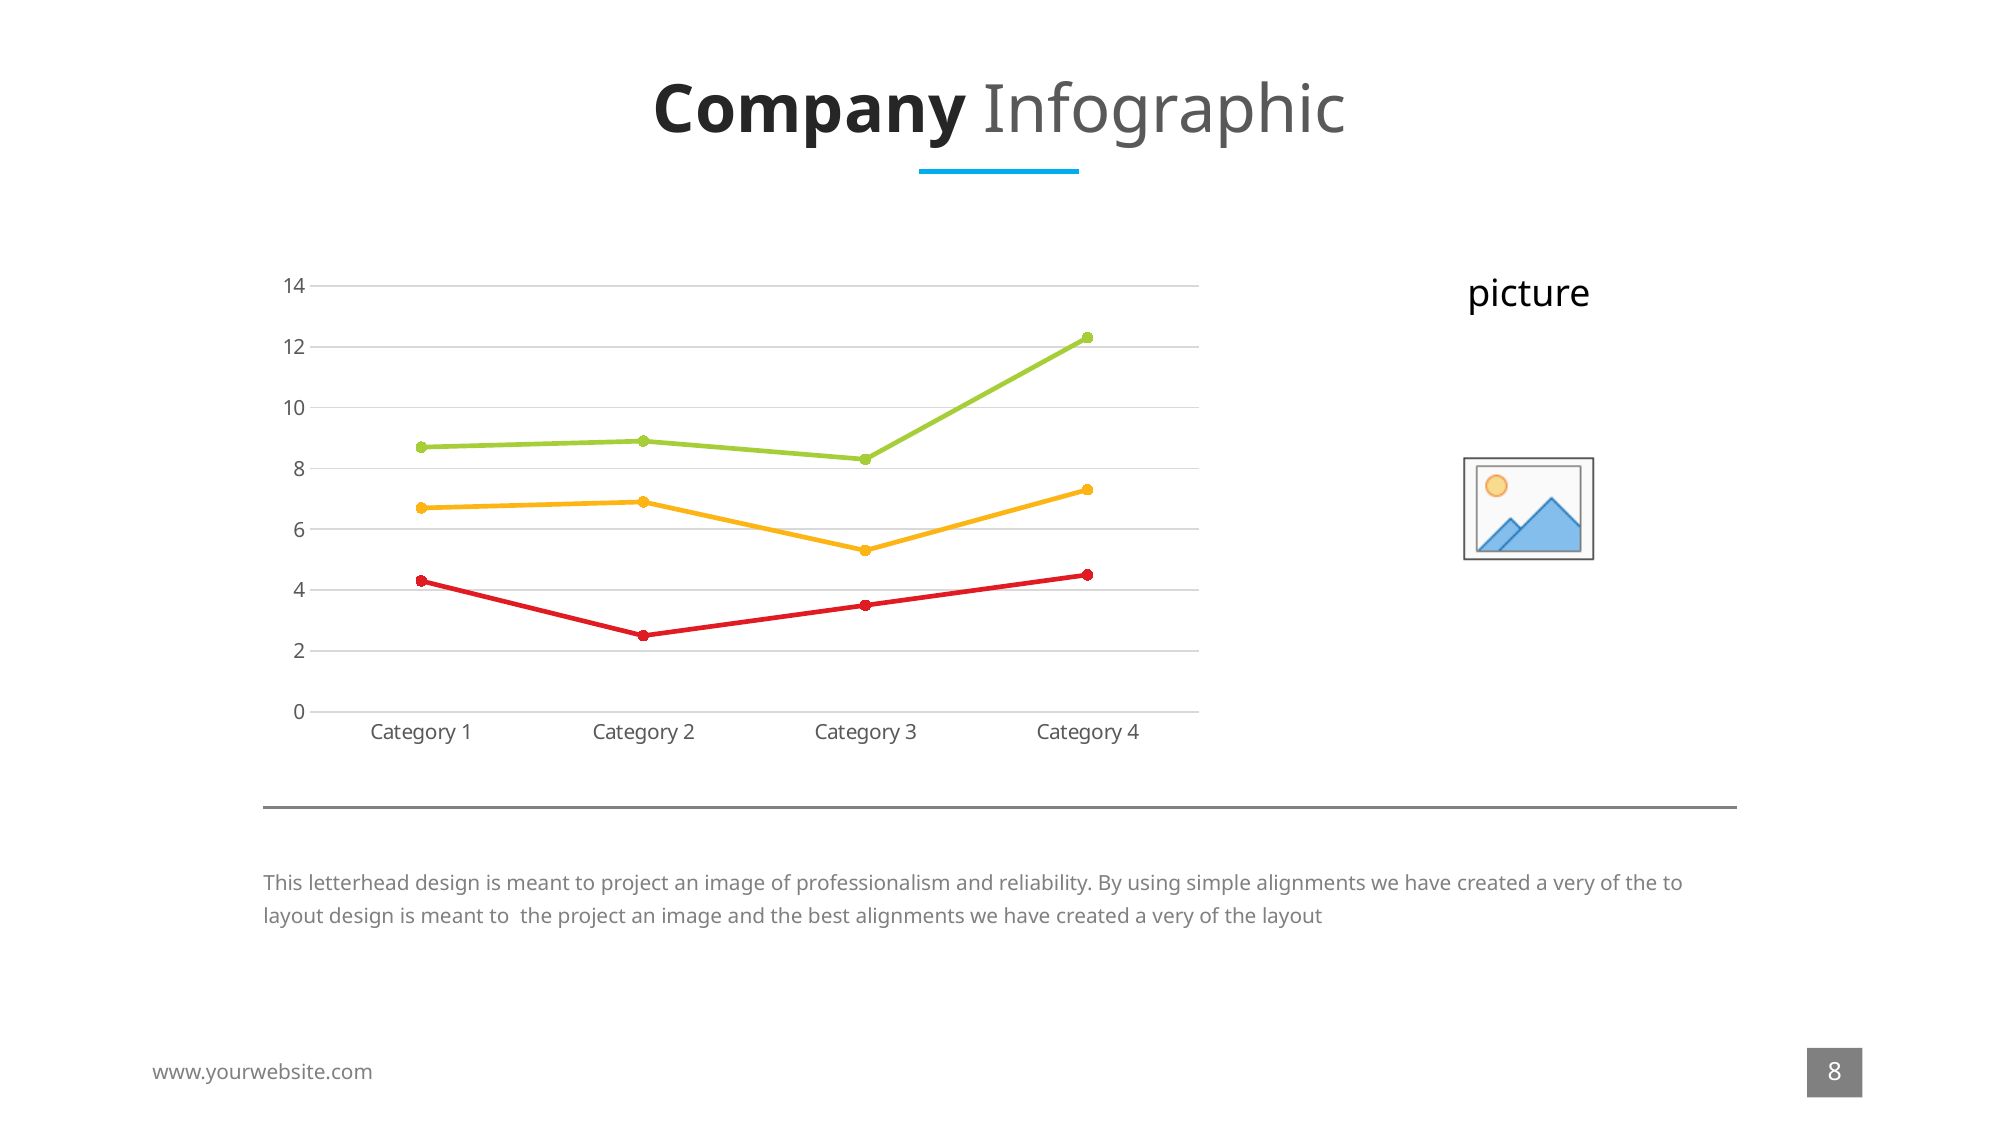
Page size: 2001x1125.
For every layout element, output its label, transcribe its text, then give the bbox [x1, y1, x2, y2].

picture [1321, 261, 1737, 756]
title Company Infographic [137, 55, 1863, 167]
text_box This letterhead design is meant to project an image of professionalism and reliability. By using simple alignments we have created a very of the to layout design is meant to the project an image and the best alignments we have created a very of the layout [263, 846, 1737, 943]
slide_number 8 [1807, 1047, 1863, 1098]
footer www.yourwebsite.com [137, 1042, 415, 1103]
chart [263, 261, 1218, 756]
